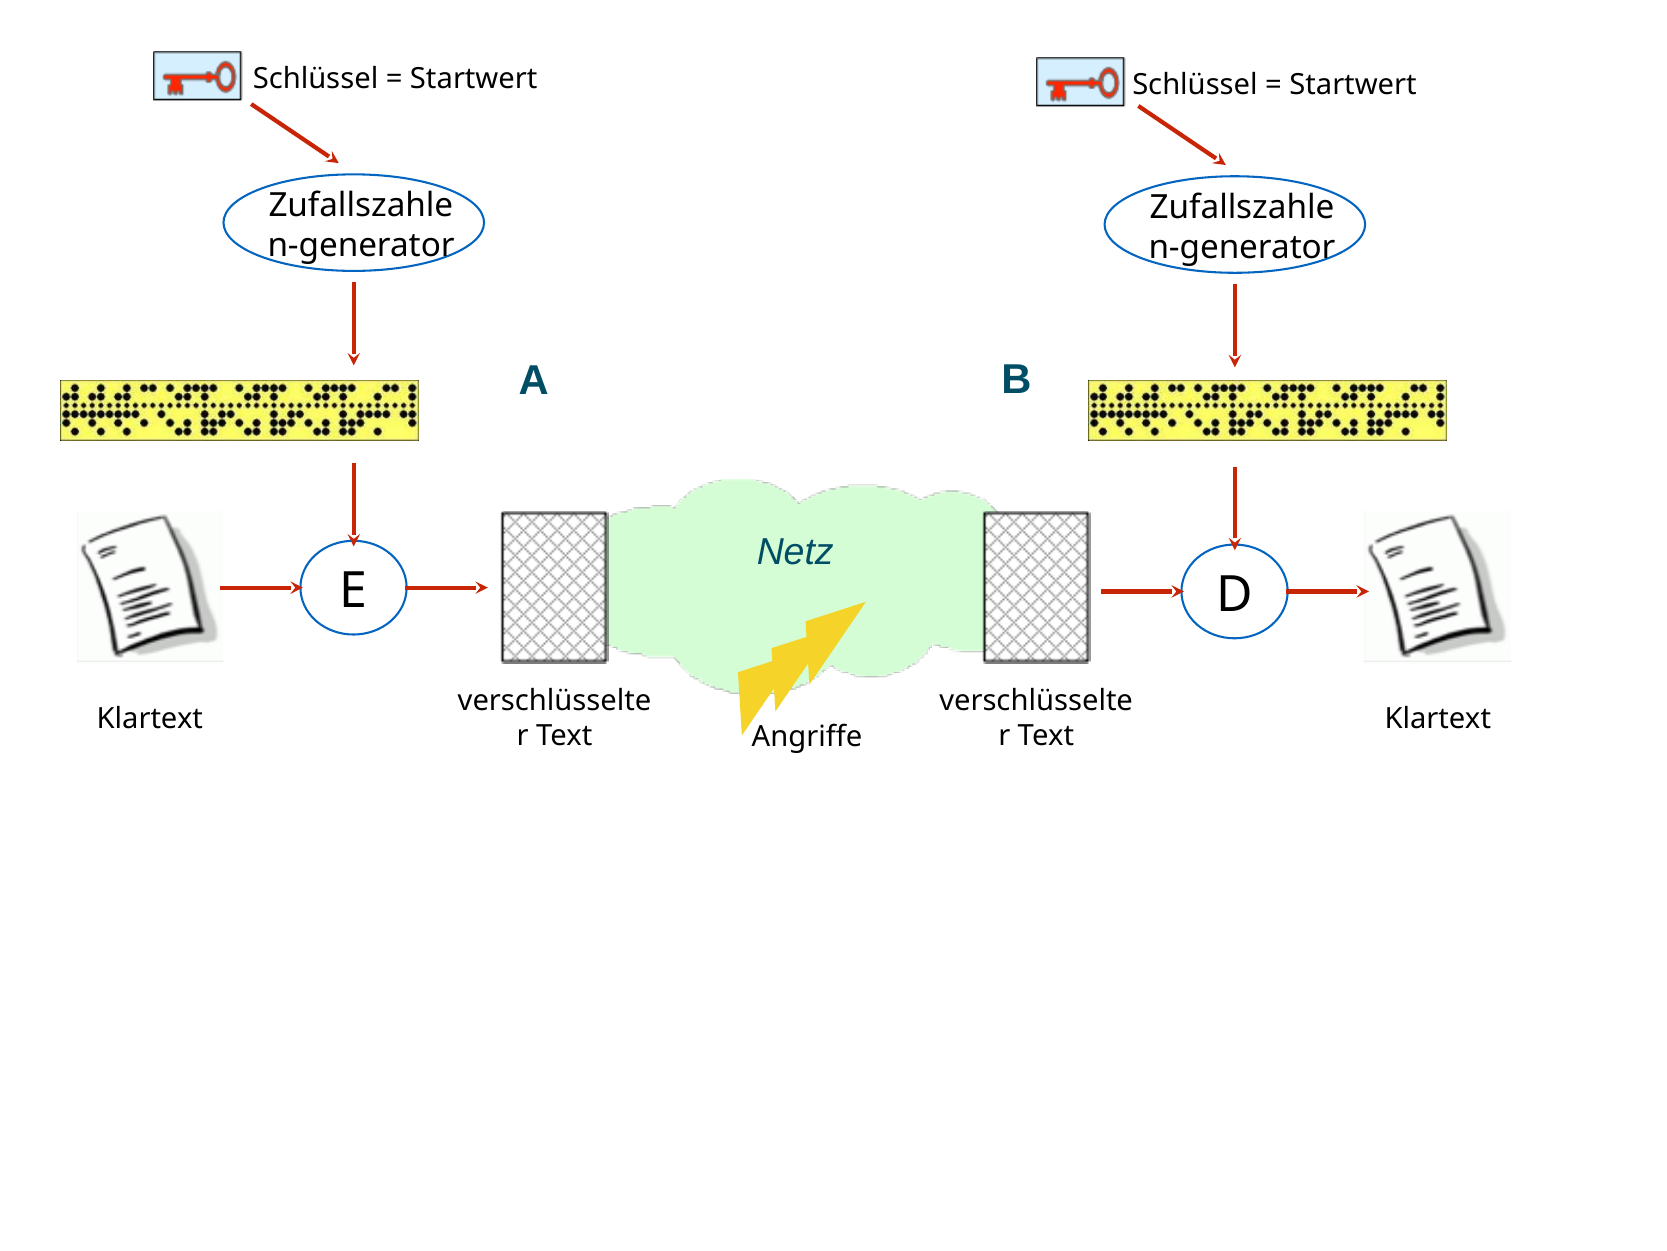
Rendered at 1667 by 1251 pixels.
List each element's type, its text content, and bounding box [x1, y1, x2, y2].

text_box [1104, 175, 1366, 274]
text_box [290, 581, 303, 594]
text_box [1171, 585, 1184, 598]
text_box [347, 534, 360, 547]
picture [1036, 57, 1126, 109]
picture [75, 511, 225, 664]
picture [1363, 511, 1512, 664]
text_box verschlüsselter Text [448, 673, 661, 760]
picture [60, 379, 419, 442]
text_box Klartext [1369, 690, 1506, 743]
text_box [1212, 152, 1226, 166]
text_box Schlüssel = Startwert [249, 51, 554, 103]
text_box A [479, 329, 588, 426]
text_box [1228, 354, 1242, 368]
text_box B [962, 329, 1071, 426]
text_box [475, 581, 488, 594]
text_box Klartext [81, 690, 219, 743]
text_box Schlüssel = Startwert [1132, 57, 1433, 109]
text_box [1228, 537, 1242, 551]
picture [499, 479, 1091, 697]
text_box verschlüsselter Text [930, 673, 1143, 760]
text_box Angriffe [738, 709, 876, 761]
text_box [1181, 544, 1288, 639]
text_box [324, 151, 339, 164]
picture [1088, 379, 1447, 442]
text_box E [331, 549, 376, 626]
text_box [223, 174, 485, 272]
picture [153, 51, 243, 103]
text_box [300, 540, 407, 635]
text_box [697, 624, 879, 691]
text_box D [1207, 553, 1262, 630]
text_box [347, 353, 360, 366]
